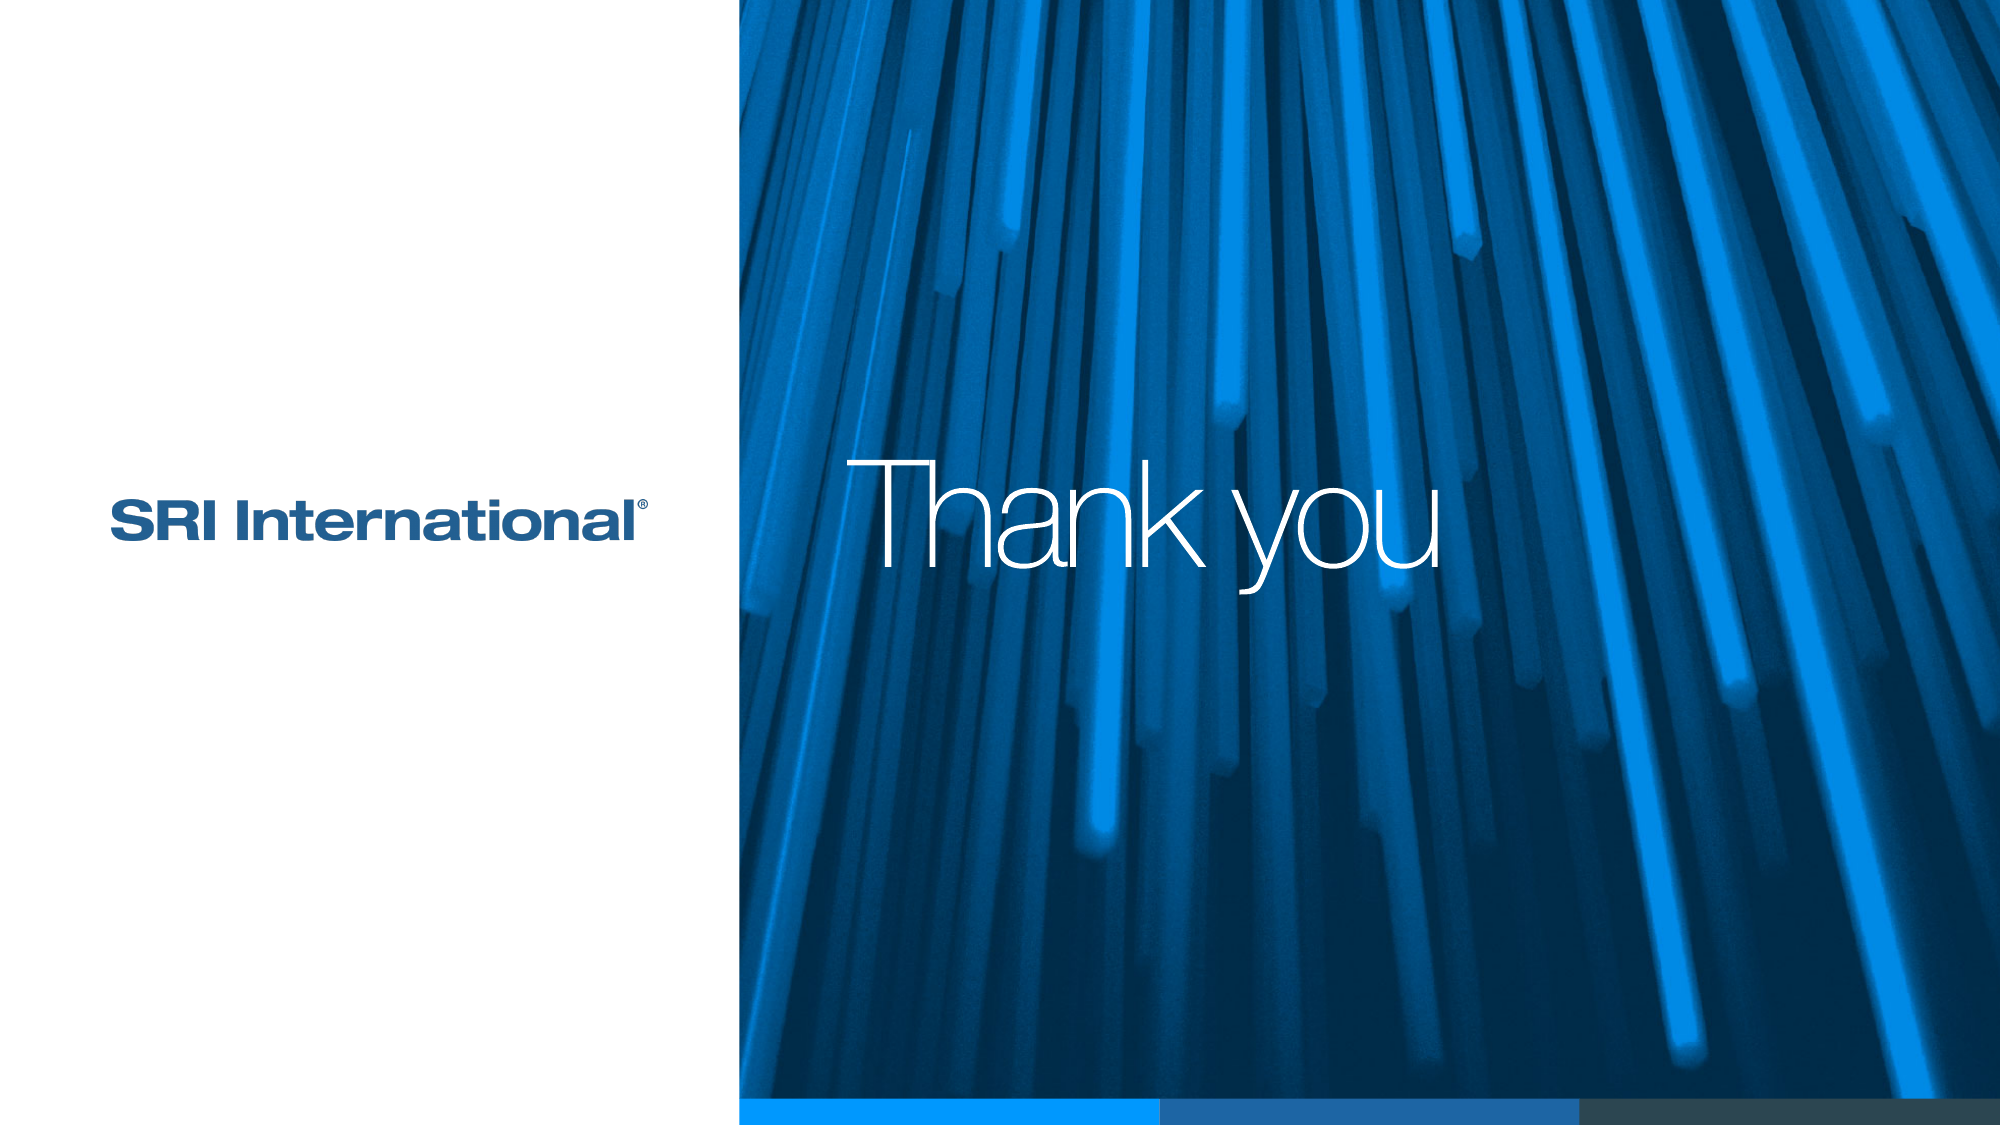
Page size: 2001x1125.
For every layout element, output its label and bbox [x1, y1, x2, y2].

picture [111, 499, 648, 541]
text_box [738, 1098, 1158, 1125]
text_box [1158, 1099, 1578, 1125]
picture [739, 0, 2000, 1099]
text_box [1578, 1099, 2000, 1125]
